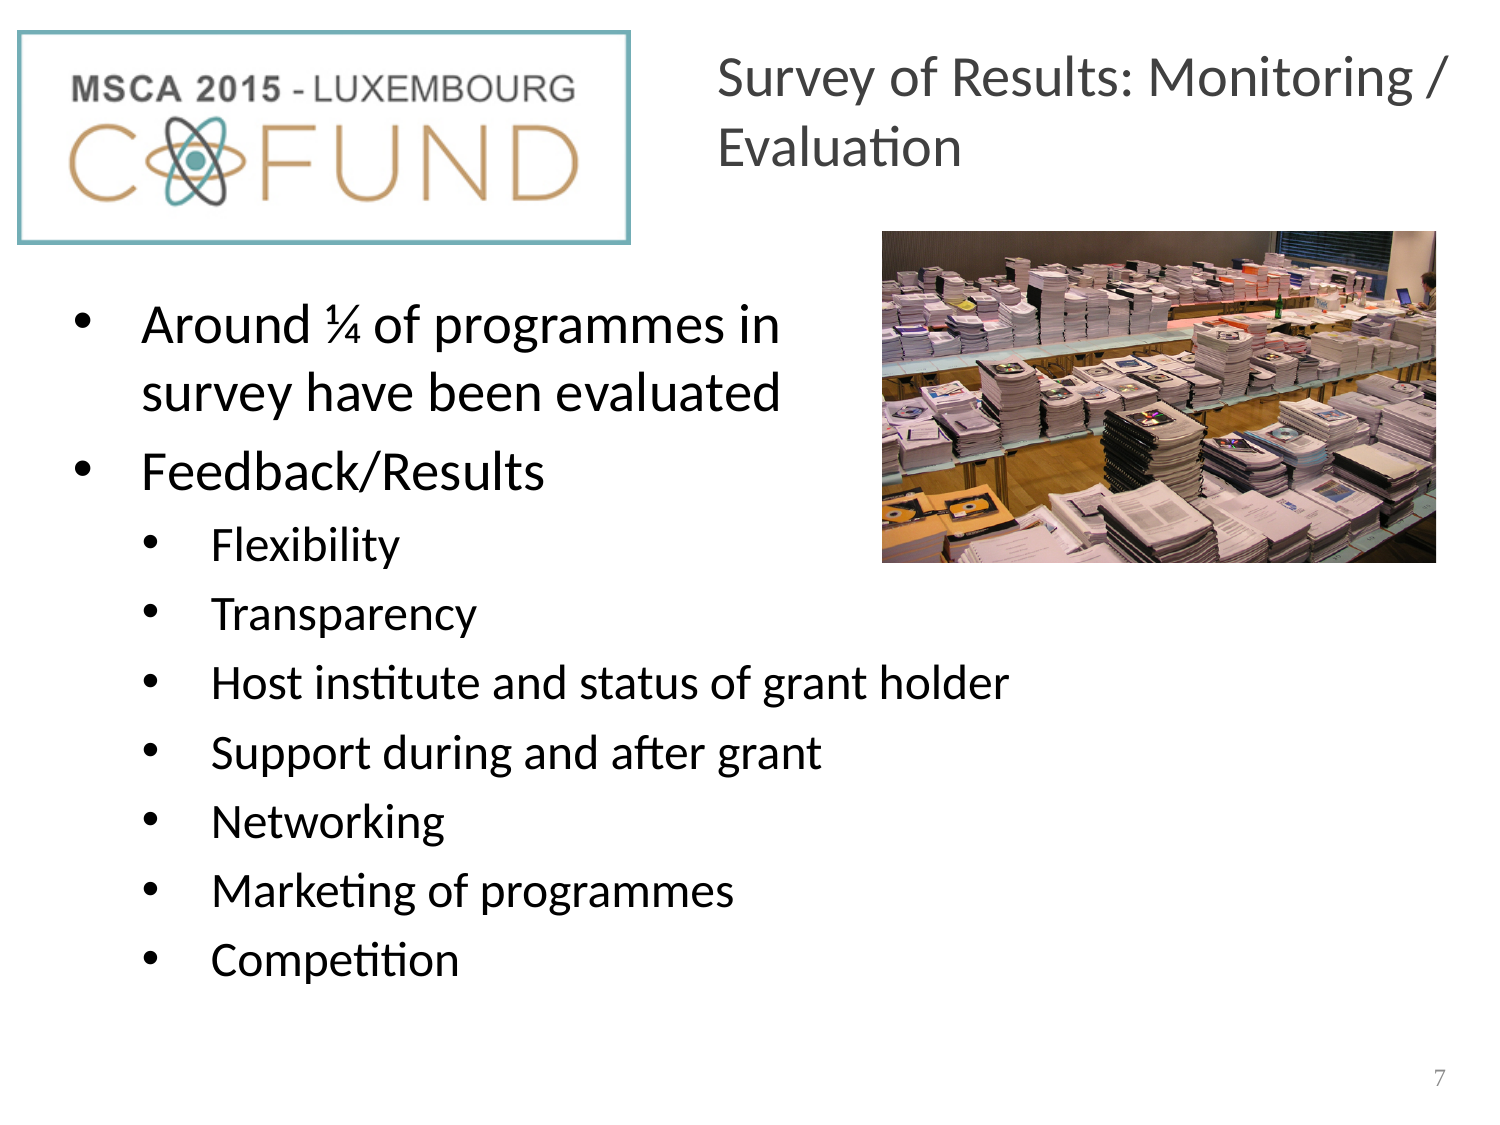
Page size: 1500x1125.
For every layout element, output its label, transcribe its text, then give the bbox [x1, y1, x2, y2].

picture [17, 30, 631, 246]
picture [881, 231, 1437, 563]
footer 7 [986, 1046, 1462, 1107]
subtitle Around ¼ of programmes in survey have been evaluated Feedback/Results Flexibility Transparency Host institute and status of grant holder Support during and after grant Networking Marketing of programmes Competition [57, 278, 1199, 1000]
text_box Survey of Results: Monitoring / Evaluation [702, 30, 1483, 245]
